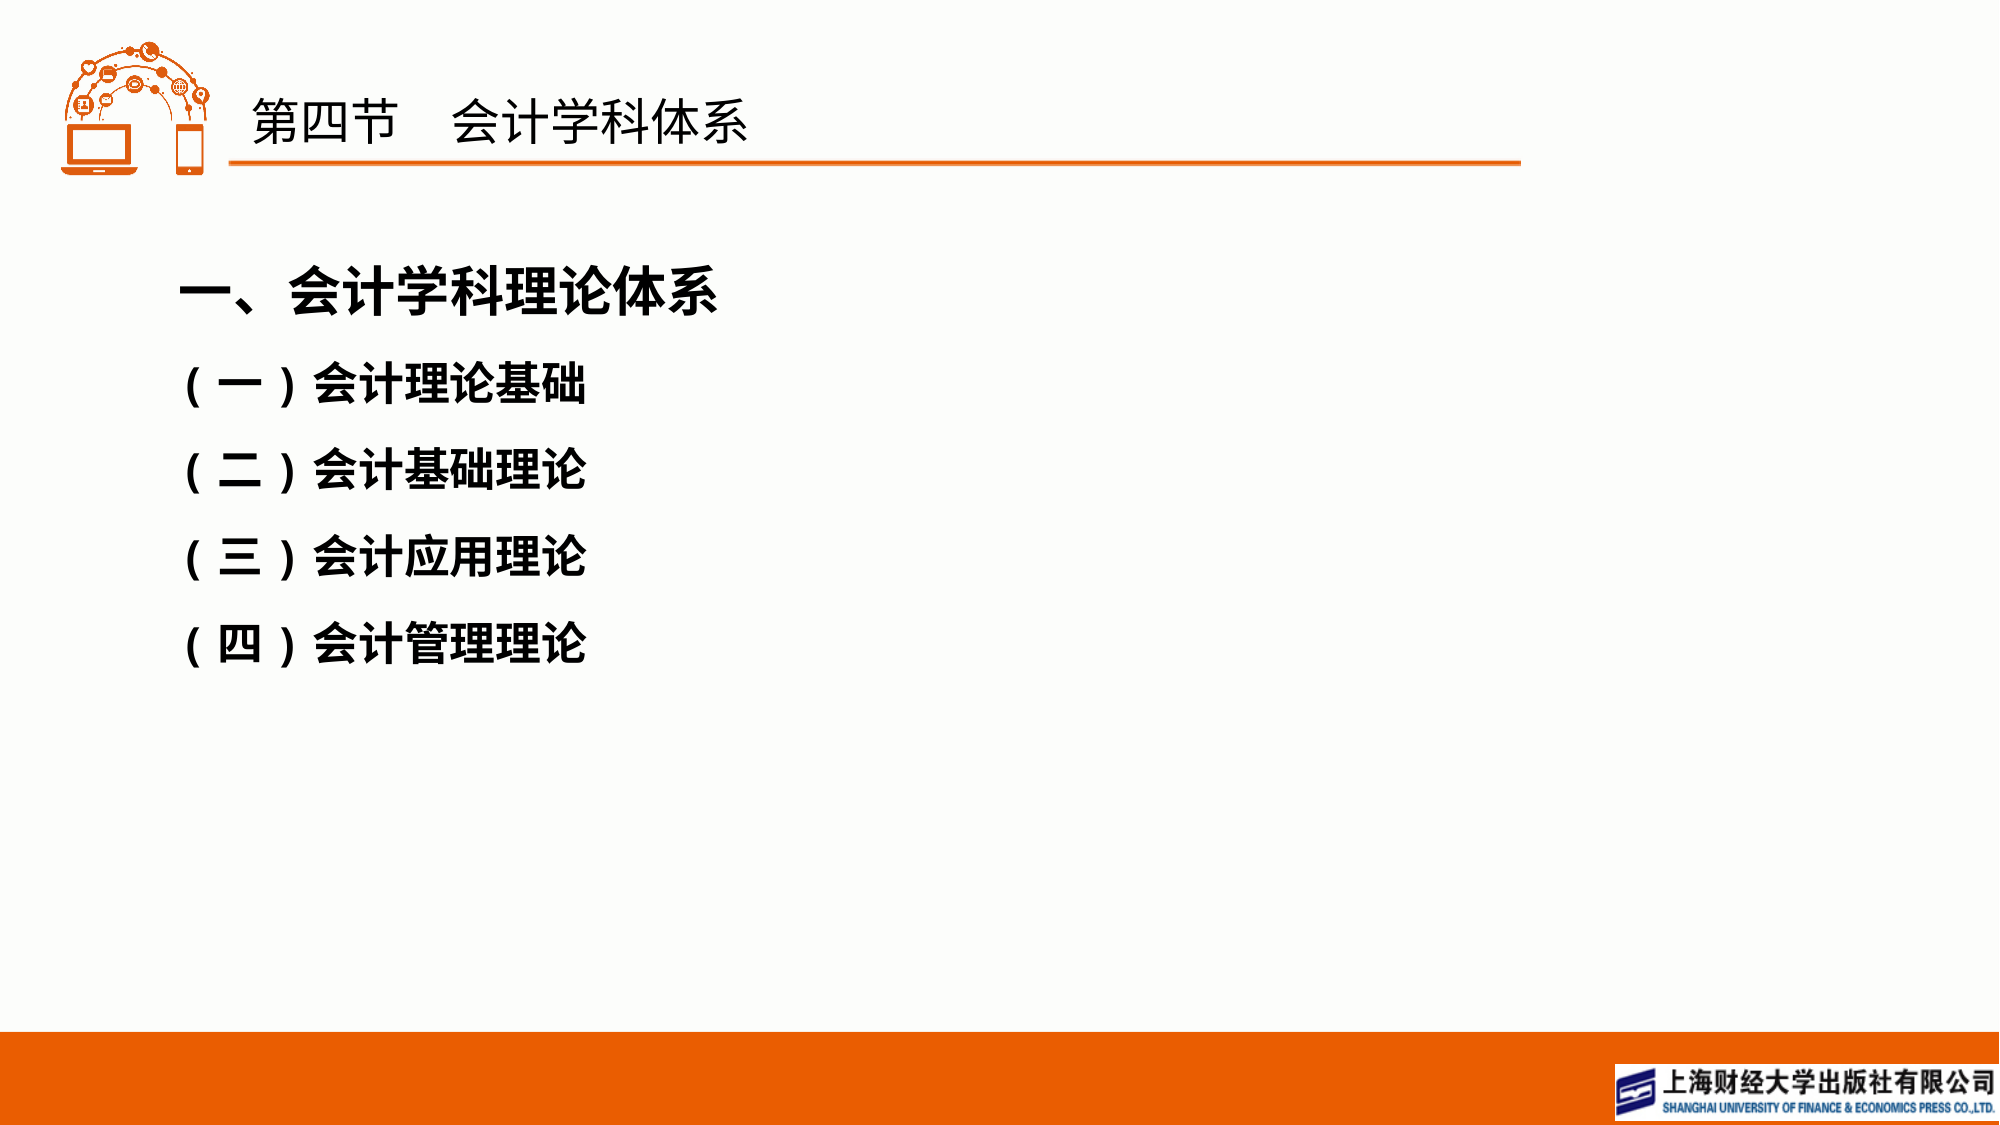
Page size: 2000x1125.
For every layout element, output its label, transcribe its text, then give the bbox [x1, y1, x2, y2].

list 一、会计学科理论体系 (一)会计理论基础 (二)会计基础理论 (三)会计应用理论 (四)会计管理理论 [163, 227, 1825, 1049]
title 第四节 会计学科体系 [235, 82, 1605, 189]
picture [0, 0, 2000, 1125]
